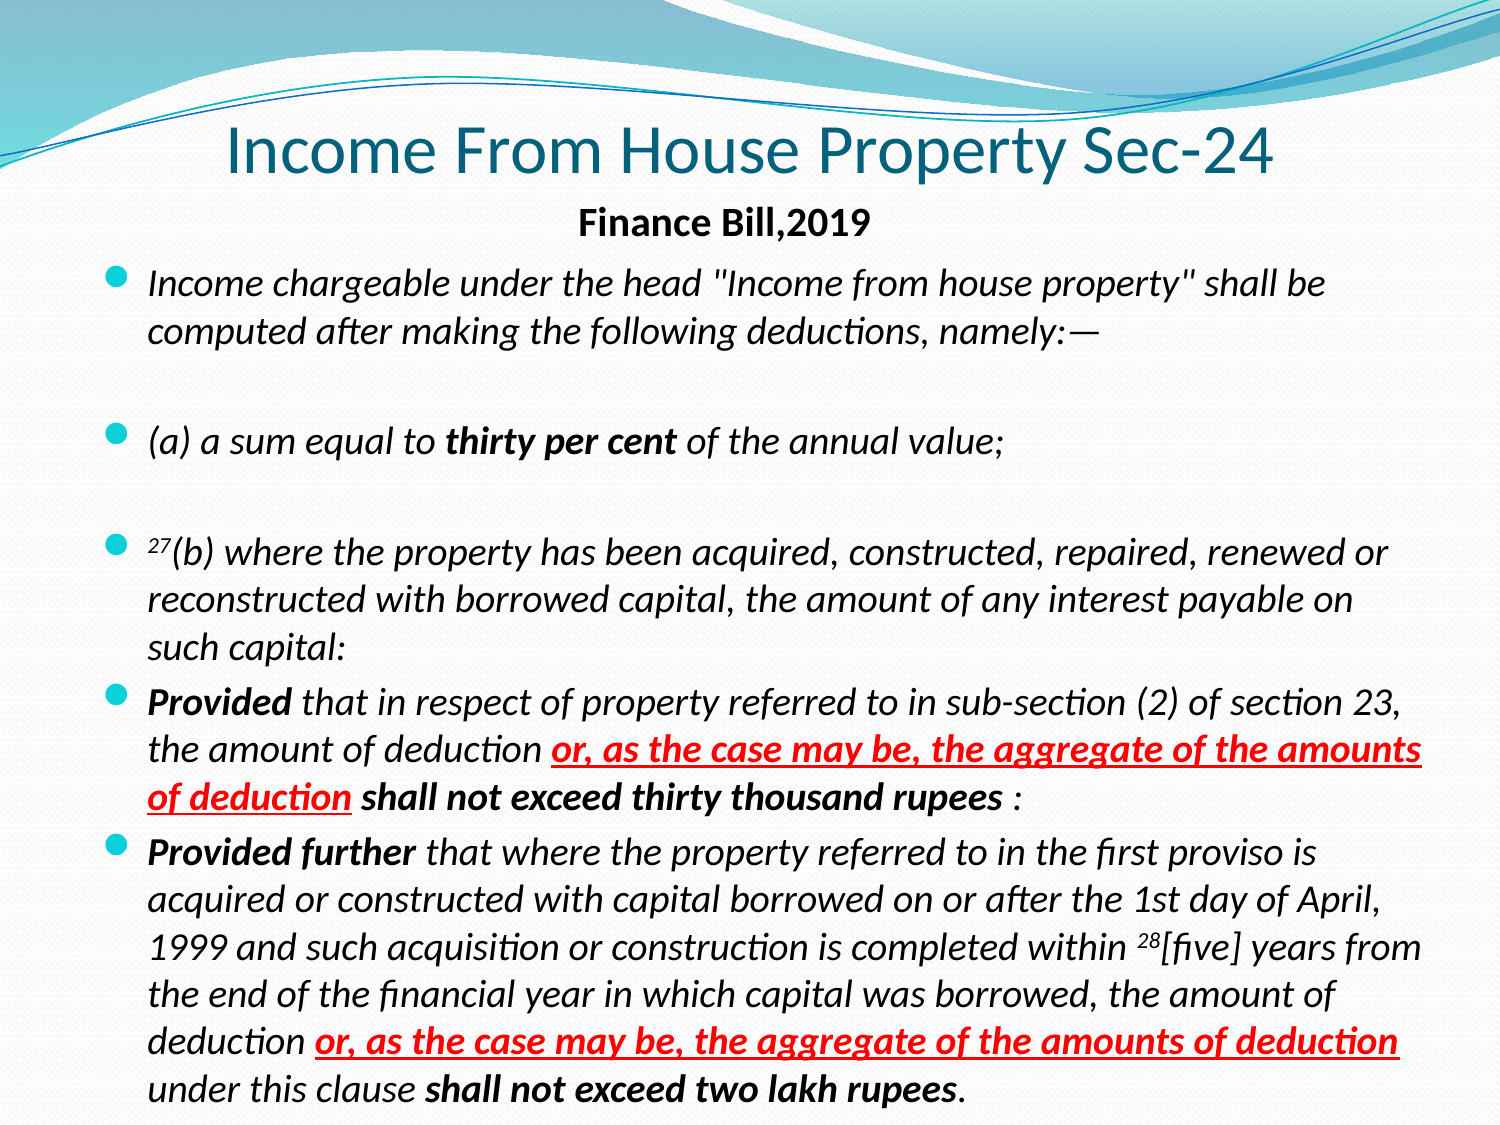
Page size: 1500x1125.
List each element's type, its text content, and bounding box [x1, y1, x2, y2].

text_box Finance Bill,2019 [249, 187, 1125, 253]
list Income chargeable under the head "Income from house property" shall be computed after making the following deductions, namely:— (a) a sum equal to thirty per cent of the annual value; 27(b) where the property has been acquired, constructed, repaired, renewed or reconstructed with borrowed capital, the amount of any interest payable on such capital: Provided that in respect of property referred to in sub-section (2) of section 23, the amount of deduction or, as the case may be, the aggregate of the amounts of deduction shall not exceed thirty thousand rupees : Provided further that where the property referred to in the first proviso is acquired or constructed with capital borrowed on or after the 1st day of April, 1999 and such acquisition or construction is completed within 28[five] years from the end of the financial year in which capital was borrowed, the amount of deduction or, as the case may be, the aggregate of the amounts of deduction under this clause shall not exceed two lakh rupees. [87, 249, 1438, 1125]
title Income From House Property Sec-24 [75, 112, 1425, 188]
